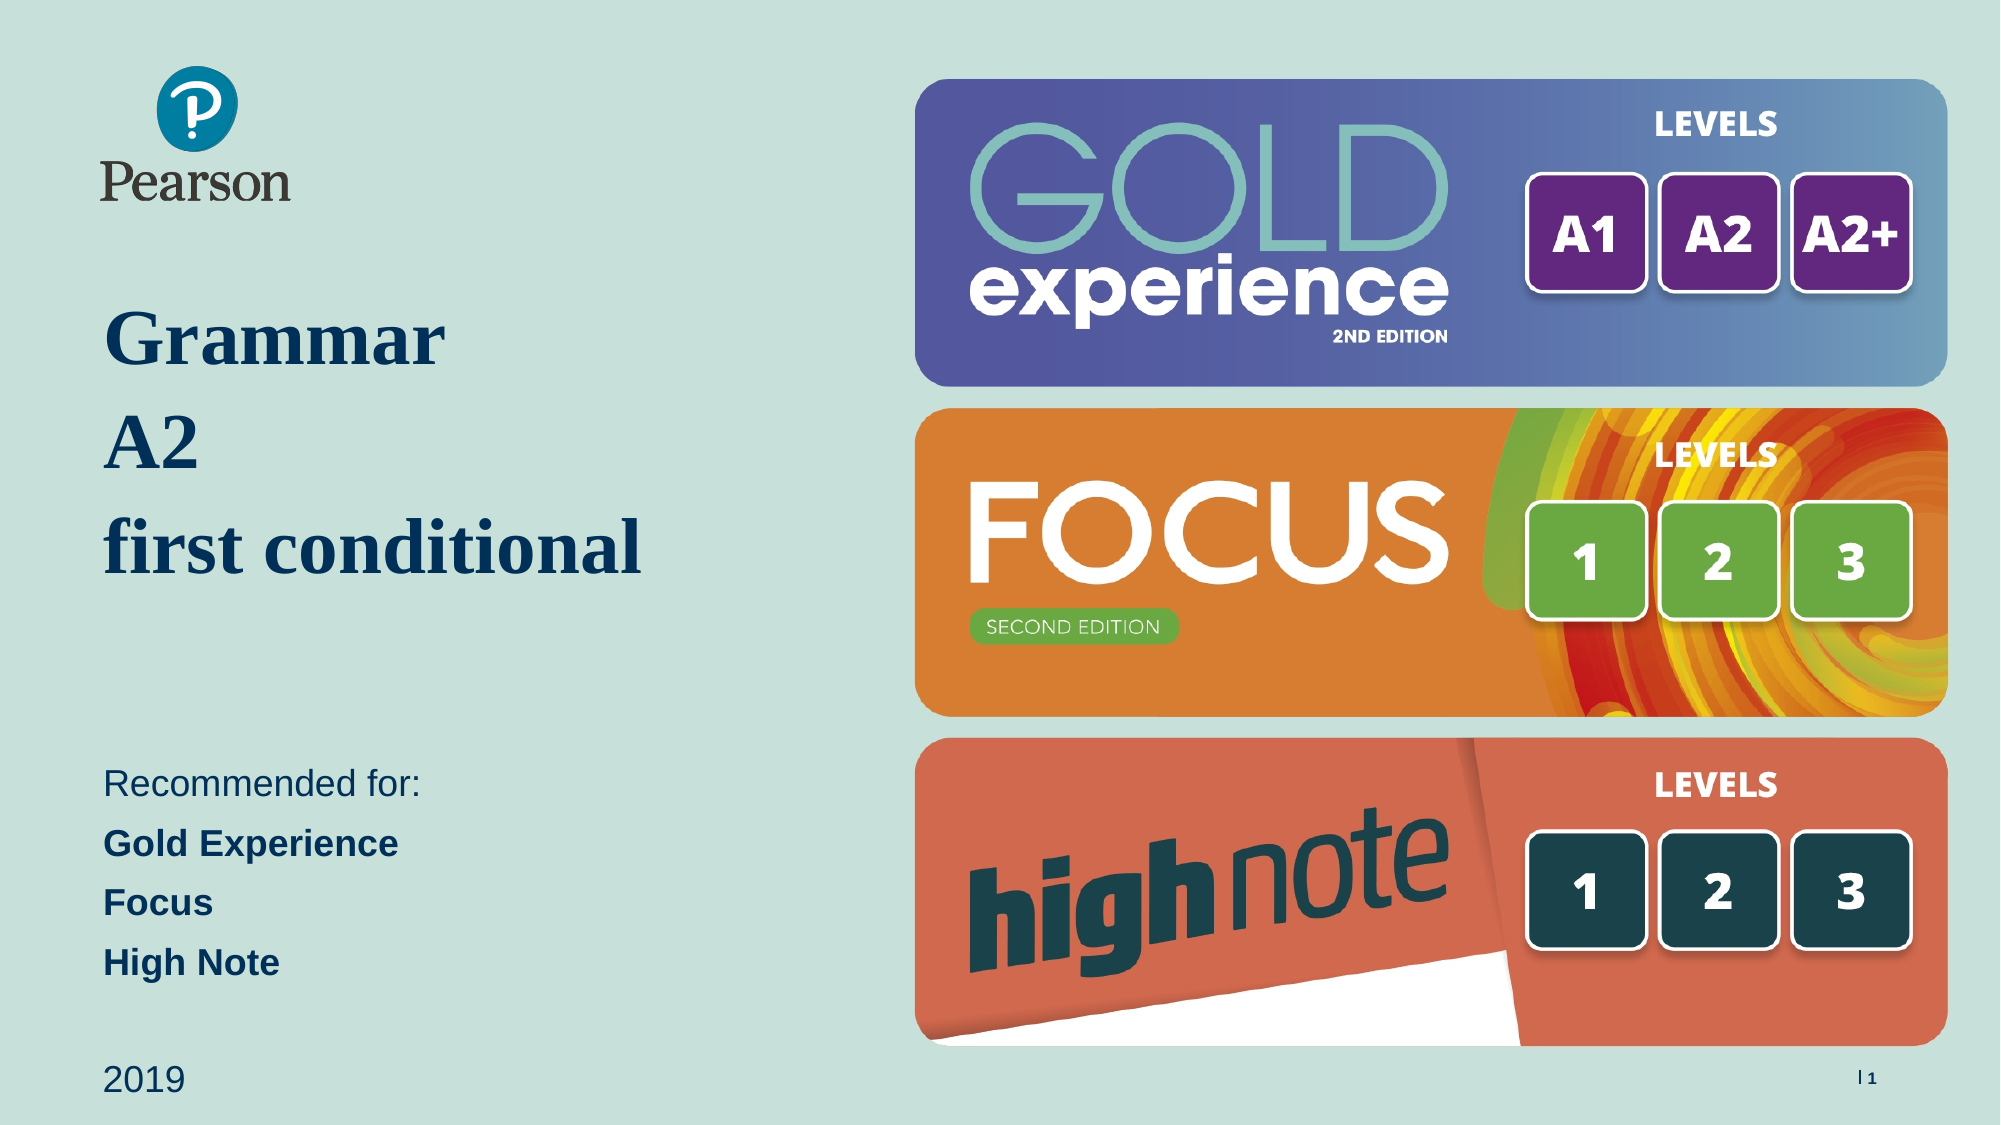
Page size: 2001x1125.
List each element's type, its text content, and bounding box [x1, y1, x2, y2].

picture [0, 0, 2001, 1125]
subtitle Recommended for: Gold Experience Focus High Note [103, 743, 857, 930]
title Grammar A2 first conditional [103, 275, 921, 615]
list 2019 [102, 1045, 970, 1093]
slide_number 1 [1867, 1068, 1896, 1087]
